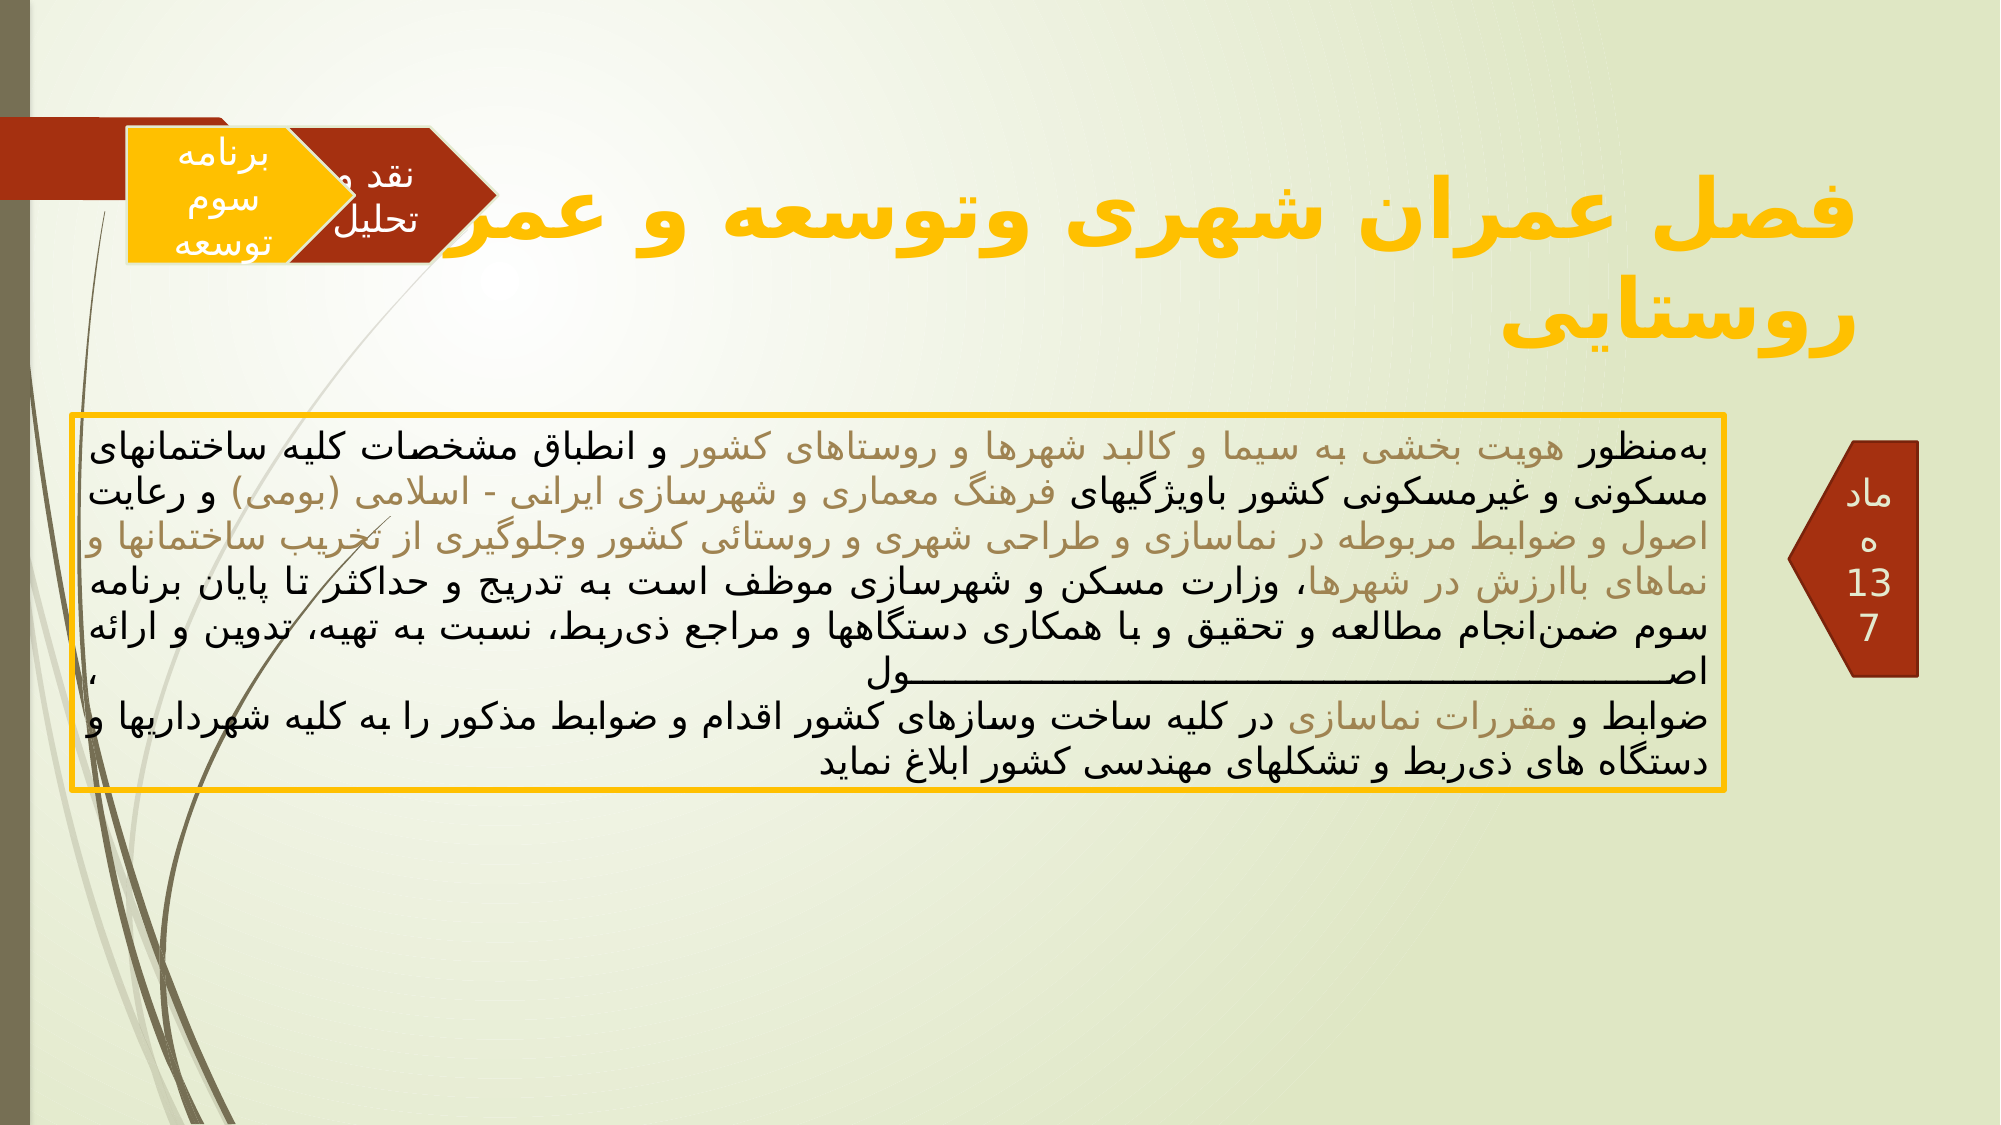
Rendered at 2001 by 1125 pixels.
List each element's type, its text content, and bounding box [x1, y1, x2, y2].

text_box برنامه سوم توسعه [125, 125, 356, 266]
text_box فصل عمران شهری وتوسعه و عمران روستایی [71, 147, 1876, 363]
text_box ماده 137 [1787, 440, 1919, 678]
text_box به‌منظور هویت بخشی به سیما و کالبد شهرها و روستاهای کشور و انطباق مشخصات کلیه ساختمانهای مسکونی و غیرمسکونی کشور با‌ویژگیهای فرهنگ معماری و شهرسازی ایرانی - اسلامی (‌بومی) و رعایت اصول و ضوابط مربوطه در نماسازی و طراحی شهری و روستائی کشور و‌جلوگیری از تخریب ساختمانها و نماهای باارزش در شهرها، وزارت مسکن و شهرسازی موظف است به تدریج و حداکثر تا پایان برنامه سوم ضمن‌انجام مطالعه و تحقیق و با همکاری دستگاهها و مراجع ذی‌ربط، نسبت به تهیه، تدوین و ارائه اصول ، ضوابط و مقررات نماسازی در کلیه ساخت و‌سازهای کشور اقدام و ضوابط مذکور را به کلیه شهرداریها و دستگاه های ذی‌ربط و تشکلهای مهندسی کشور ابلاغ نماید [71, 415, 1724, 790]
text_box نقد و تحلیل [287, 125, 500, 266]
